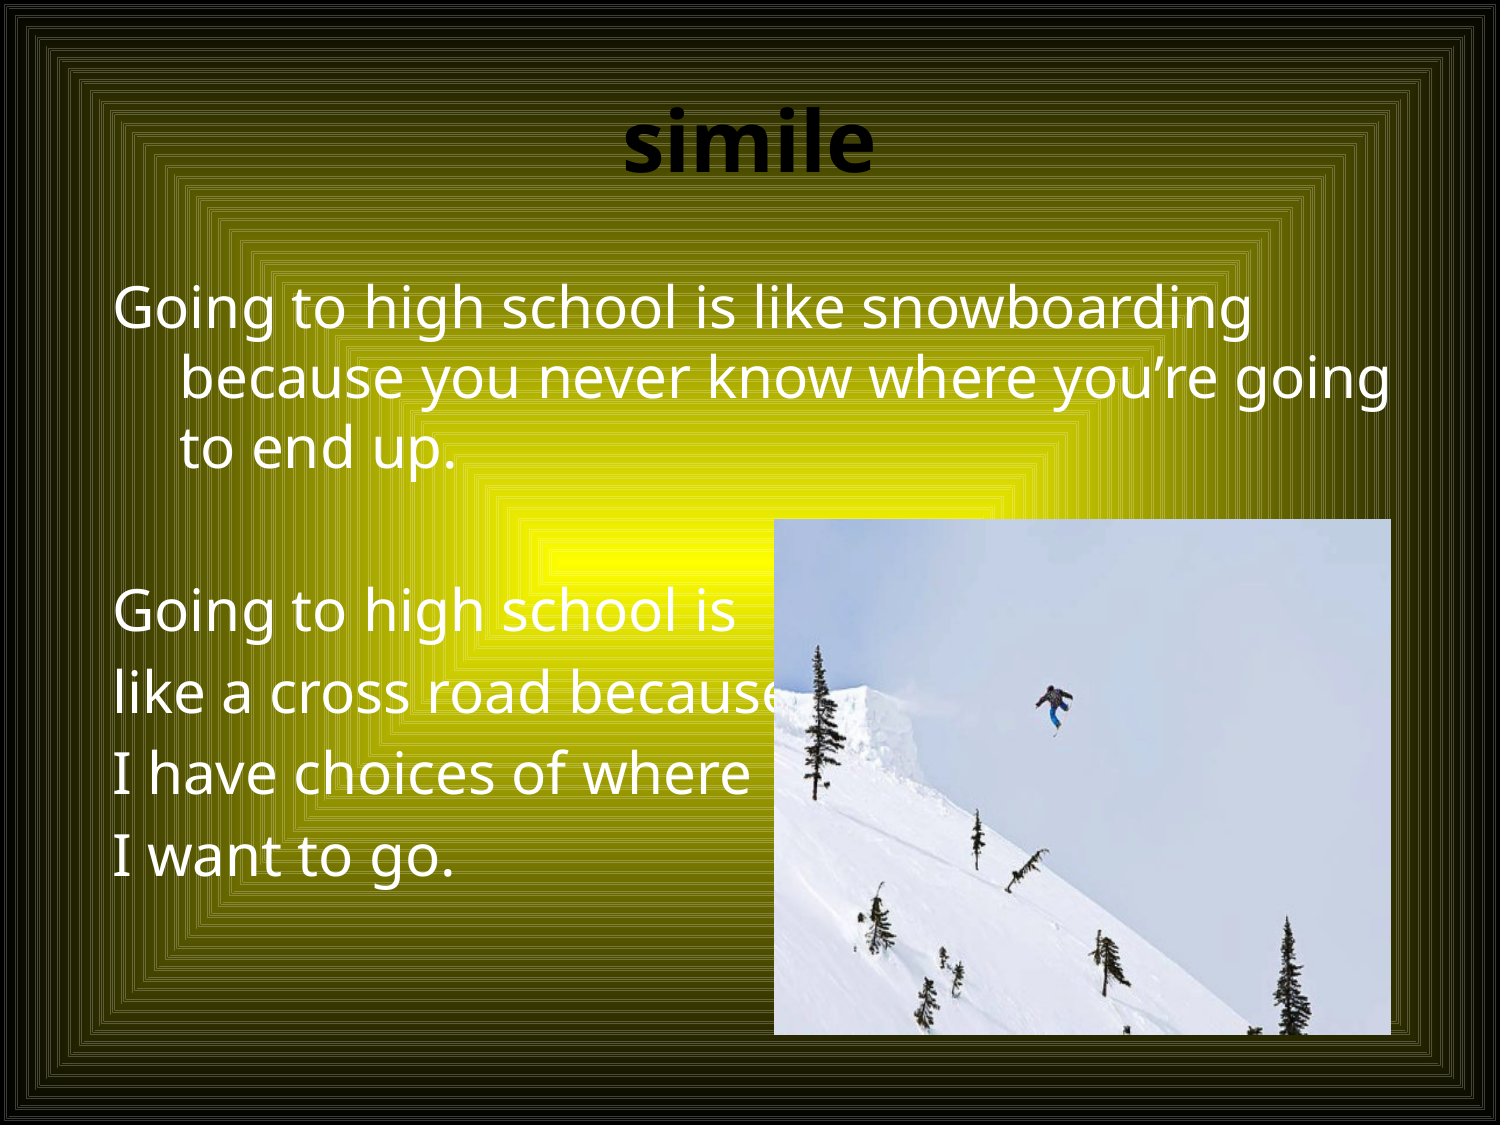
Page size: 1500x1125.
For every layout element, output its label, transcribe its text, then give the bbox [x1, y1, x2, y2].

title simile [75, 45, 1425, 233]
list Going to high school is like snowboarding because you never know where you’re going to end up. Going to high school is like a cross road because I have choices of where I want to go. [75, 262, 1425, 1035]
picture [774, 519, 1392, 1036]
